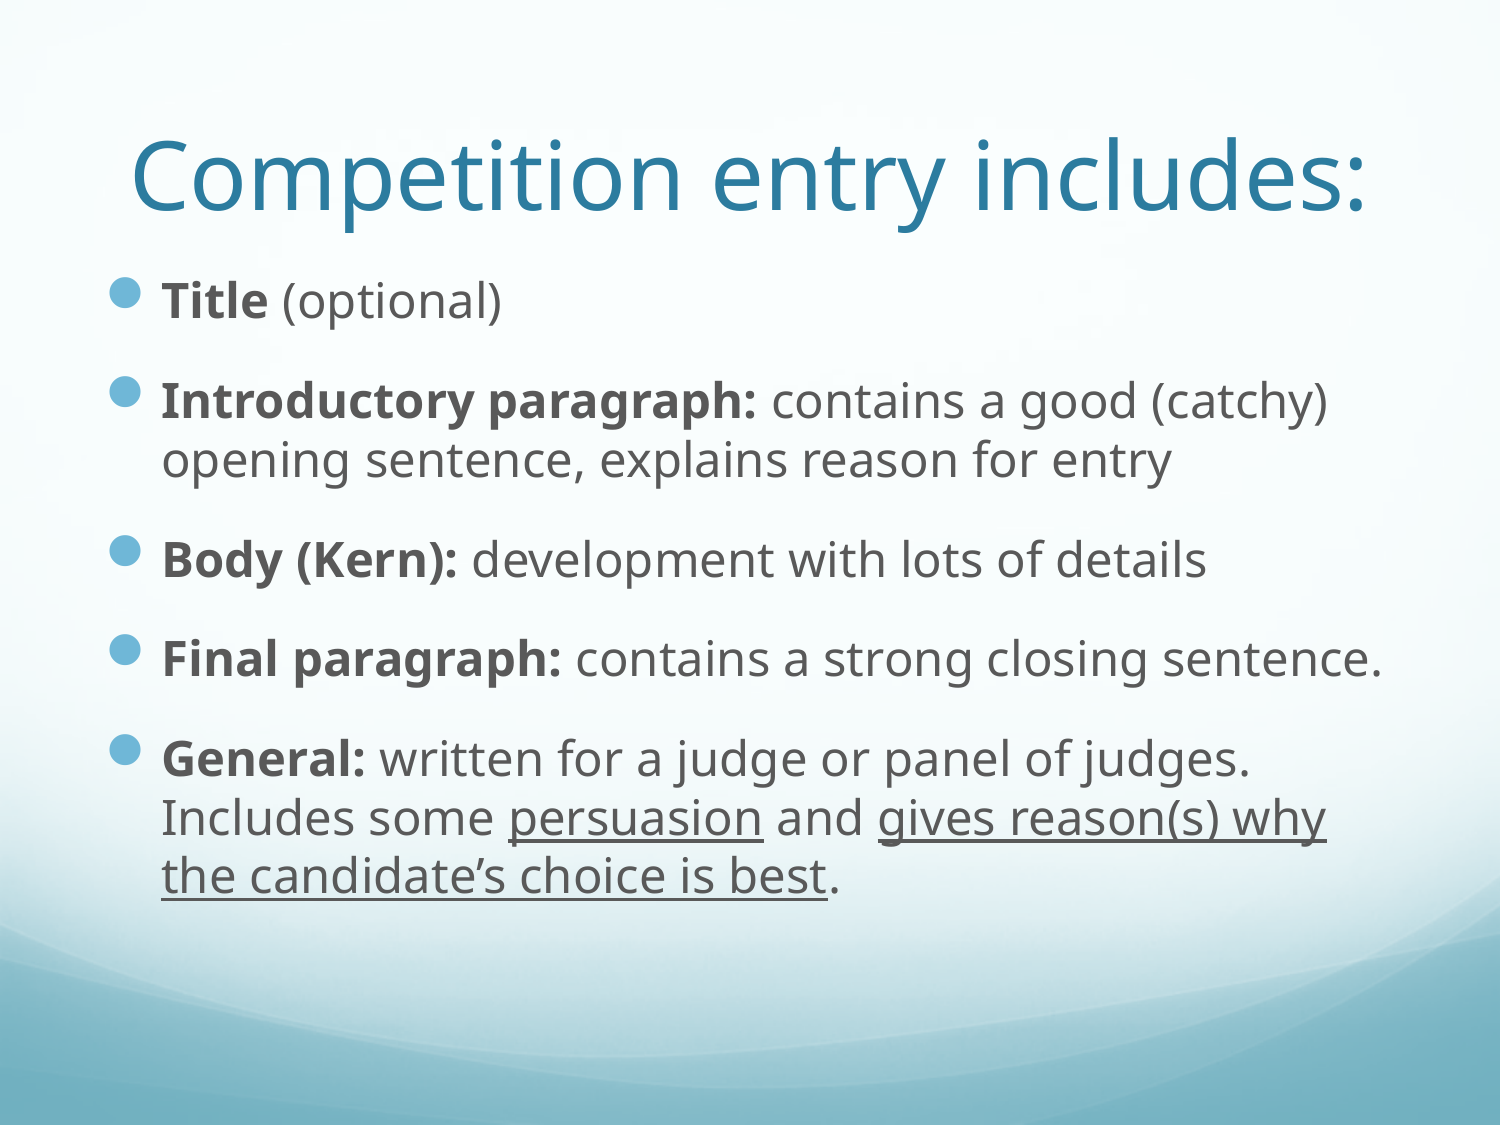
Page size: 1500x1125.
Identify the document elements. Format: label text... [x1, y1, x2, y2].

list Title (optional) Introductory paragraph: contains a good (catchy) opening sentence, explains reason for entry Body (Kern): development with lots of details Final paragraph: contains a strong closing sentence. General: written for a judge or panel of judges. Includes some persuasion and gives reason(s) why the candidate’s choice is best. [90, 262, 1410, 975]
title Competition entry includes: [90, 17, 1410, 237]
